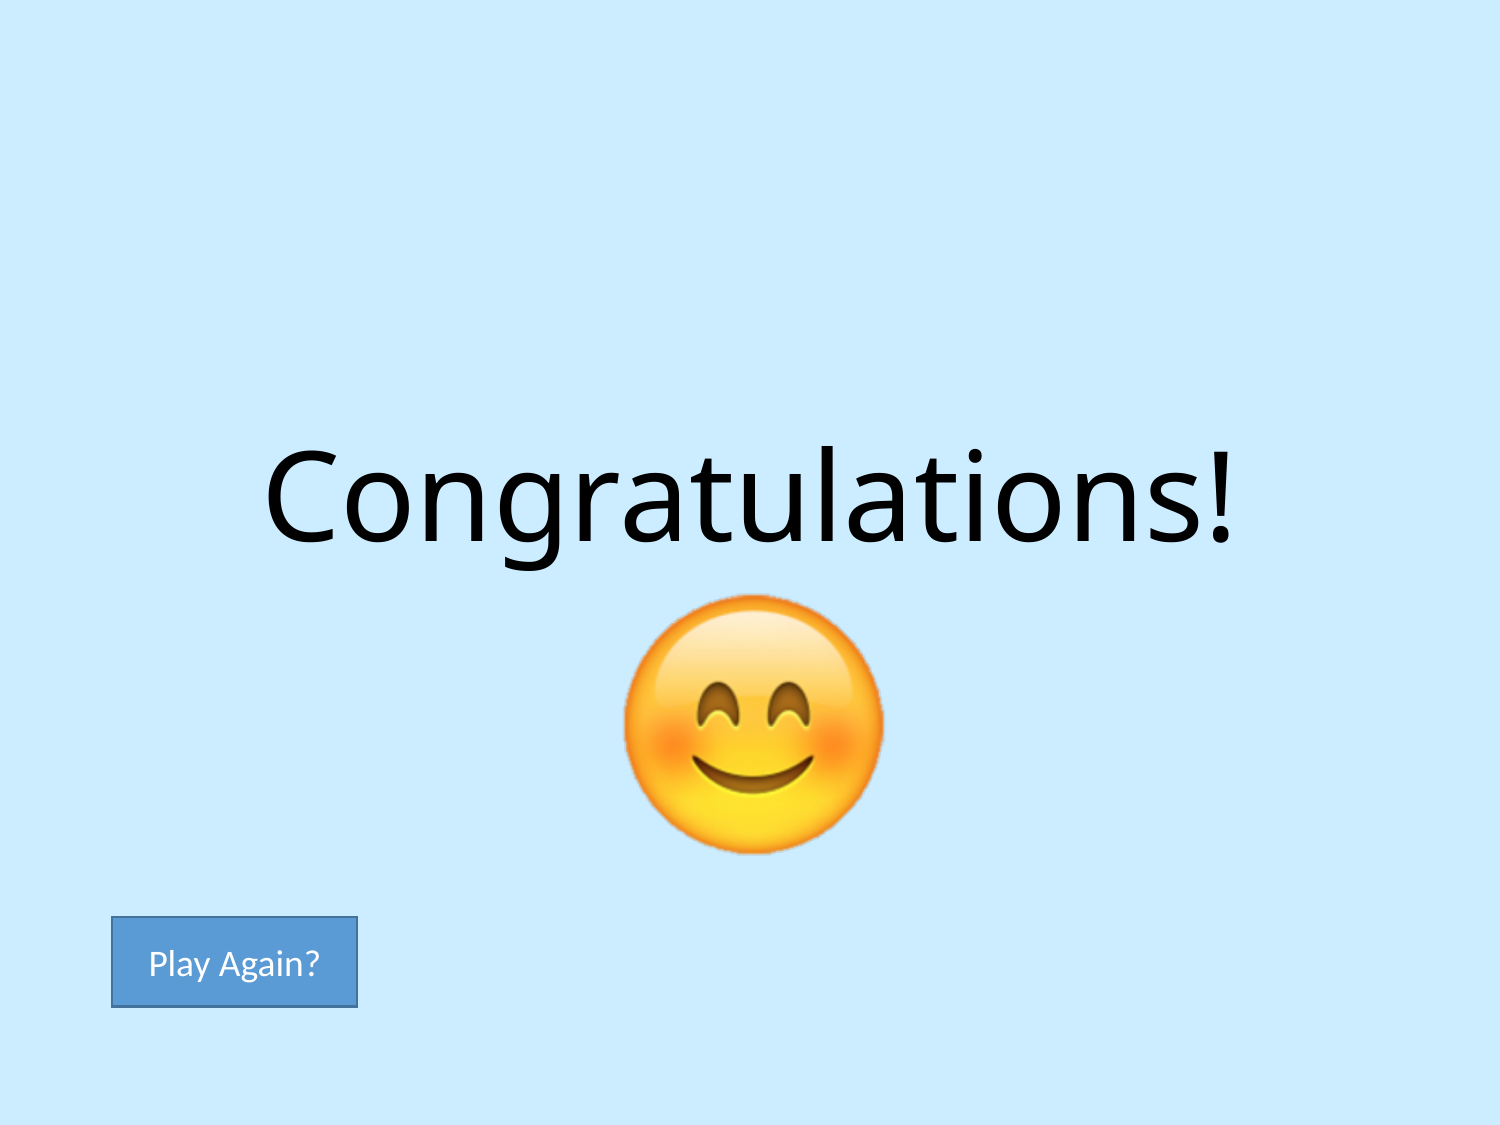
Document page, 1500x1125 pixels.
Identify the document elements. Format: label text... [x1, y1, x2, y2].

title Congratulations! [112, 184, 1388, 576]
text_box Play Again? [111, 916, 358, 1008]
picture [604, 576, 900, 872]
